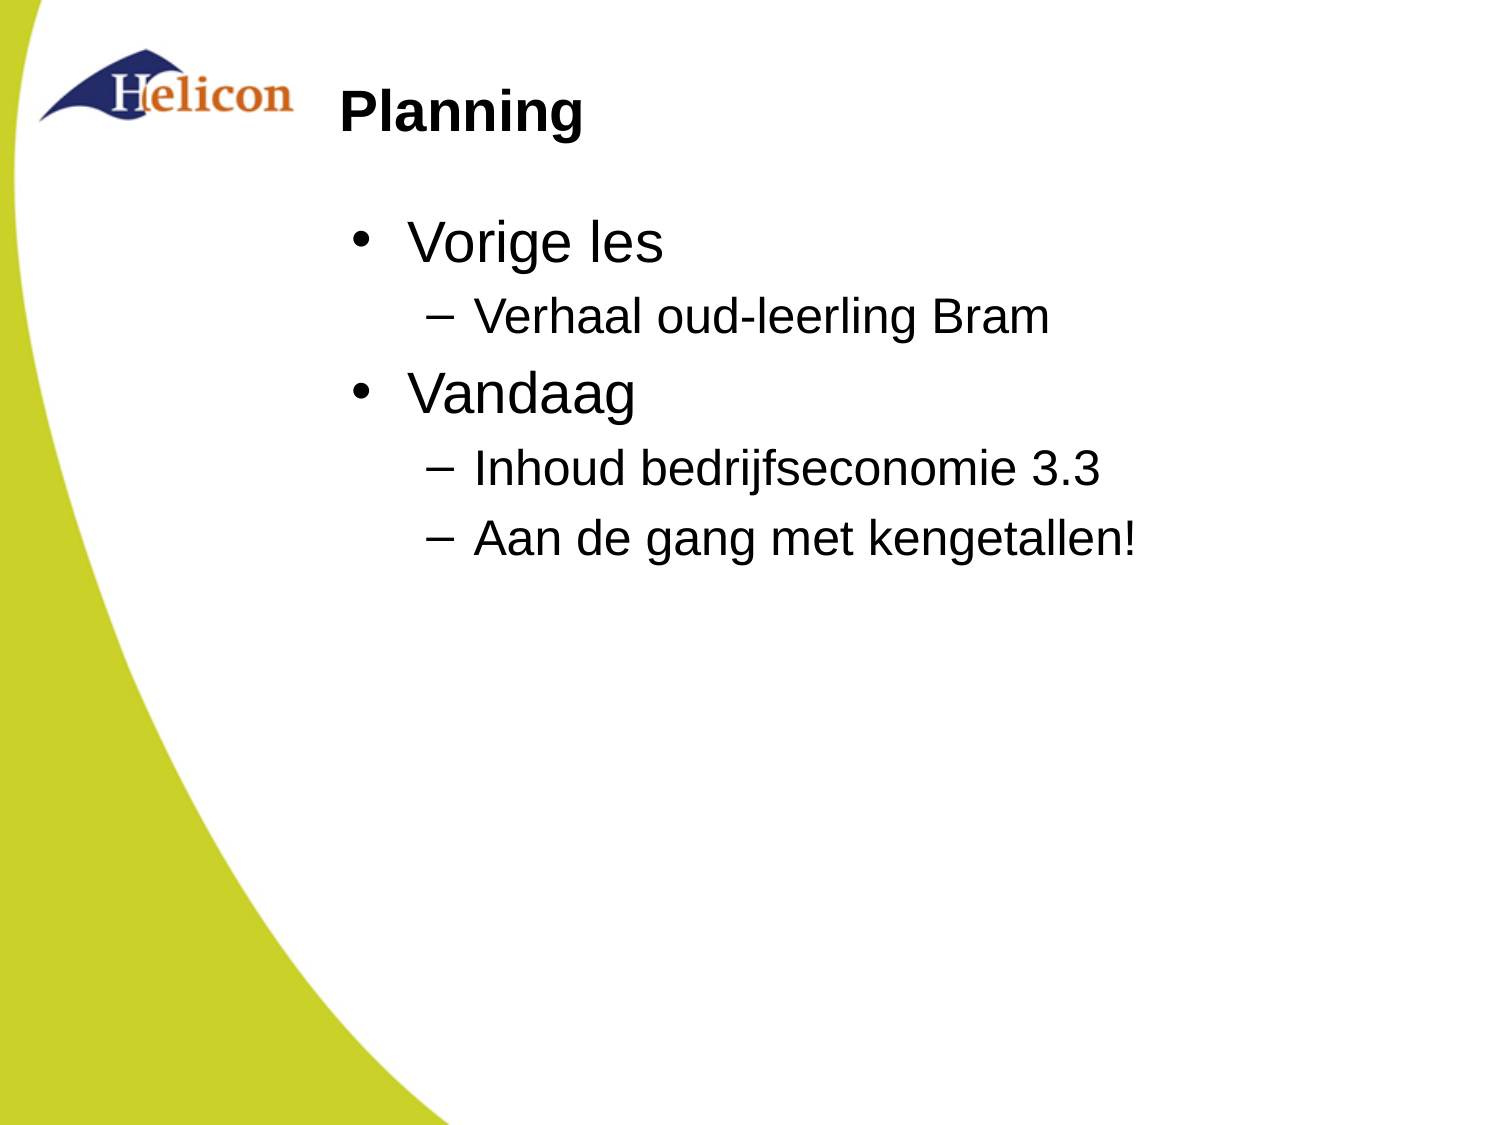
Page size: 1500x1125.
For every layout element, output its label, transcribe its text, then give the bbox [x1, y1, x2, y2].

list Vorige les Verhaal oud-leerling Bram Vandaag Inhoud bedrijfseconomie 3.3 Aan de gang met kengetallen! [336, 196, 1425, 1005]
title Planning [324, 54, 1415, 161]
picture [0, 0, 1500, 1125]
